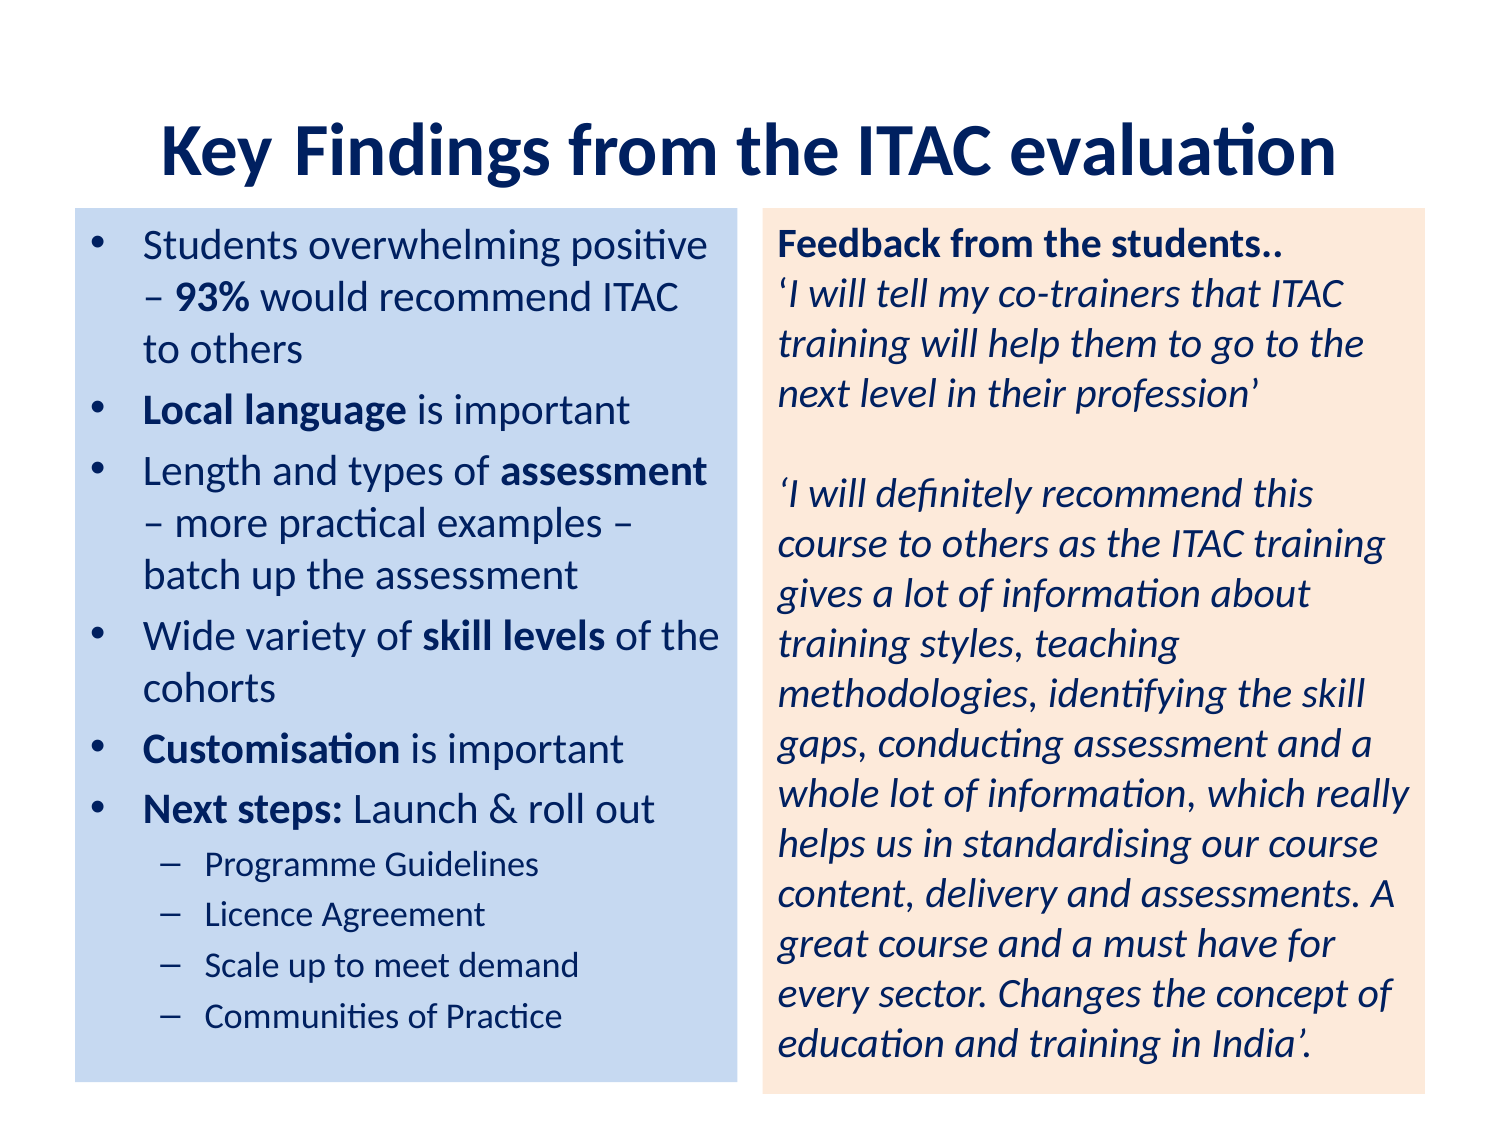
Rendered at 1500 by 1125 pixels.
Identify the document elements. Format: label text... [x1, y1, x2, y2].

list Students overwhelming positive – 93% would recommend ITAC to others Local language is important Length and types of assessment – more practical examples – batch up the assessment Wide variety of skill levels of the cohorts Customisation is important Next steps: Launch & roll out Programme Guidelines Licence Agreement Scale up to meet demand Communities of Practice [75, 208, 738, 1083]
title Key Findings from the ITAC evaluation [75, 45, 1425, 233]
list Feedback from the students.. ‘I will tell my co-trainers that ITAC training will help them to go to the next level in their profession’ ‘I will definitely recommend this course to others as the ITAC training gives a lot of information about training styles, teaching methodologies, identifying the skill gaps, conducting assessment and a whole lot of information, which really helps us in standardising our course content, delivery and assessments. A great course and a must have for every sector. Changes the concept of education and training in India’. [762, 208, 1425, 1094]
